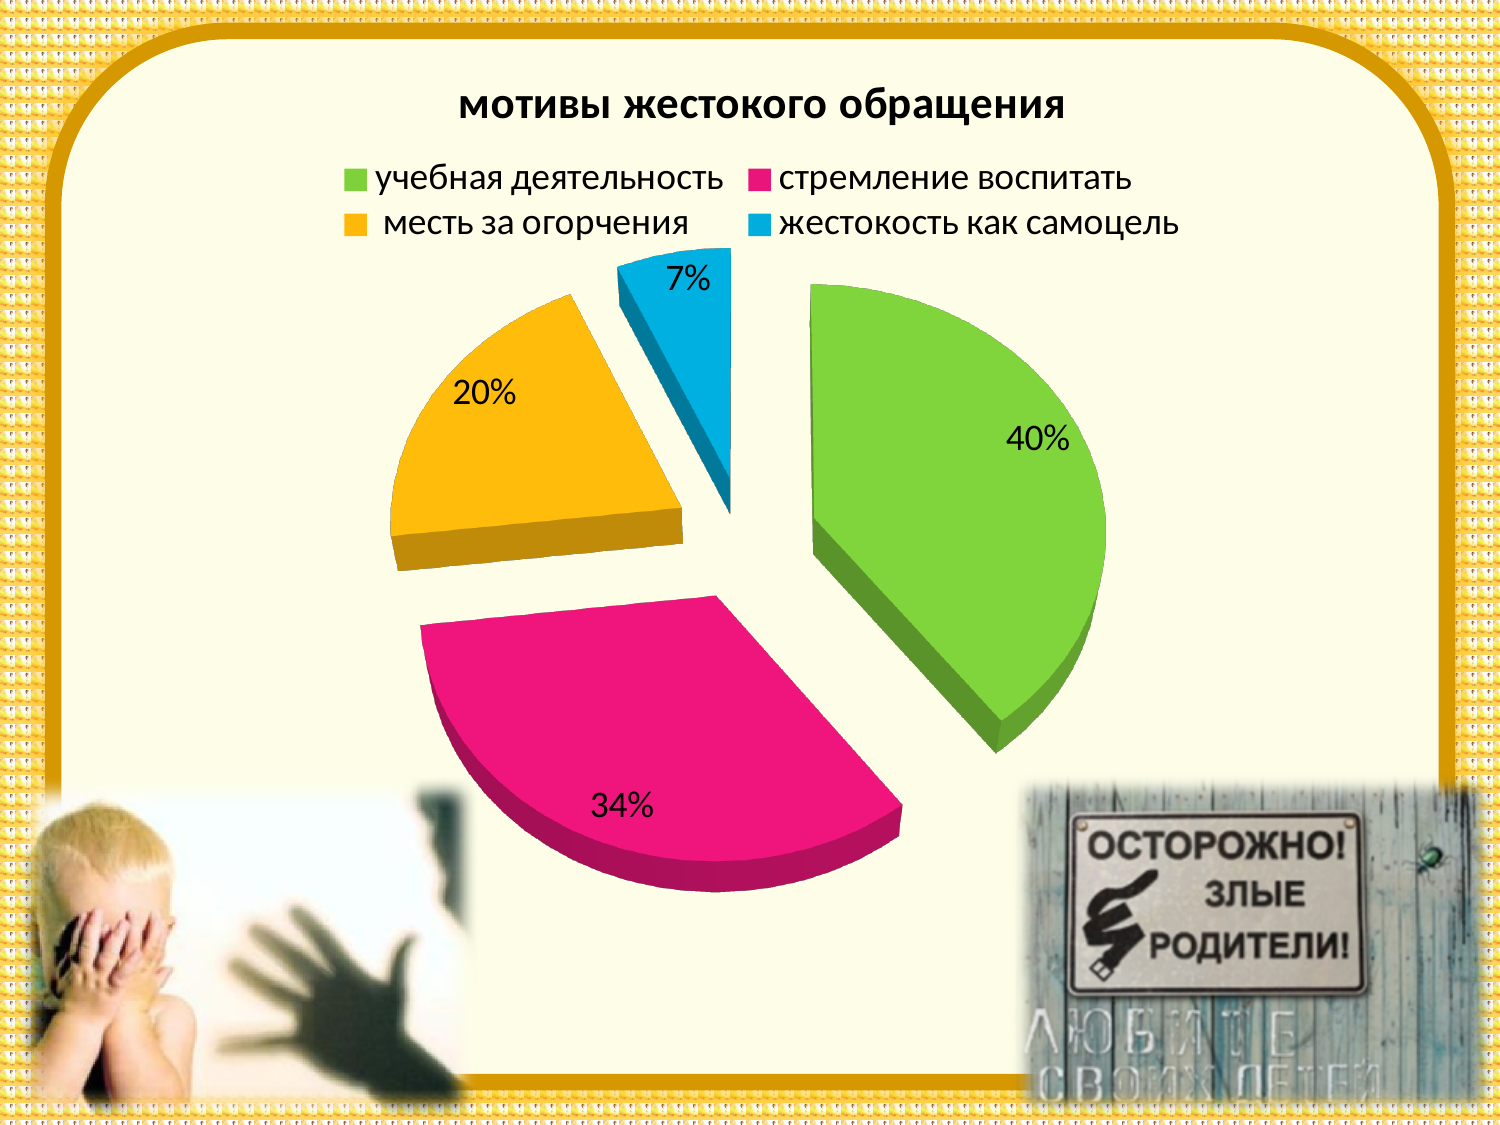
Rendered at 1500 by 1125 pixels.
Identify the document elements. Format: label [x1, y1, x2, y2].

picture [0, 0, 1500, 1125]
chart [159, 43, 1365, 966]
